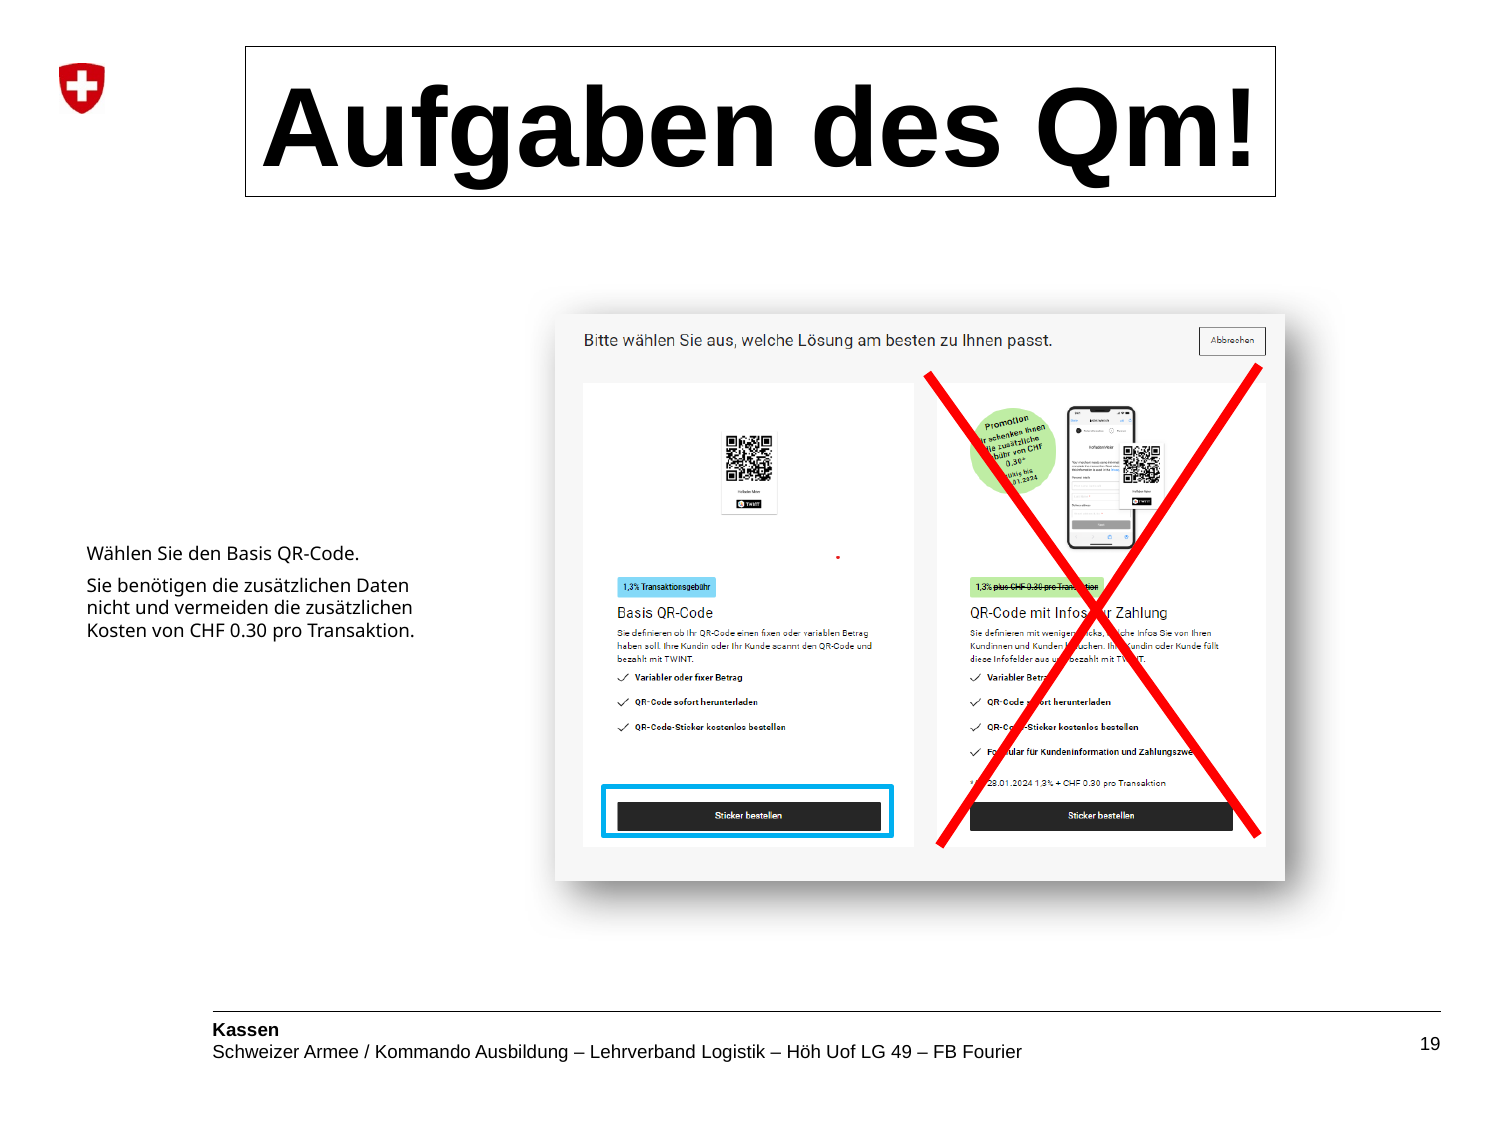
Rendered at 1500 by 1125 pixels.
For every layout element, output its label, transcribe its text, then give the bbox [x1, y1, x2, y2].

text_box Aufgaben des Qm! [245, 46, 1276, 197]
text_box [926, 373, 934, 837]
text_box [939, 364, 1260, 847]
text_box Wählen Sie den Basis QR-Code. Sie benötigen die zusätzlichen Daten nicht und vermeiden die zusätzlichen Kosten von CHF 0.30 pro Transaktion. [71, 534, 446, 681]
picture [59, 63, 105, 114]
picture [555, 314, 1285, 881]
